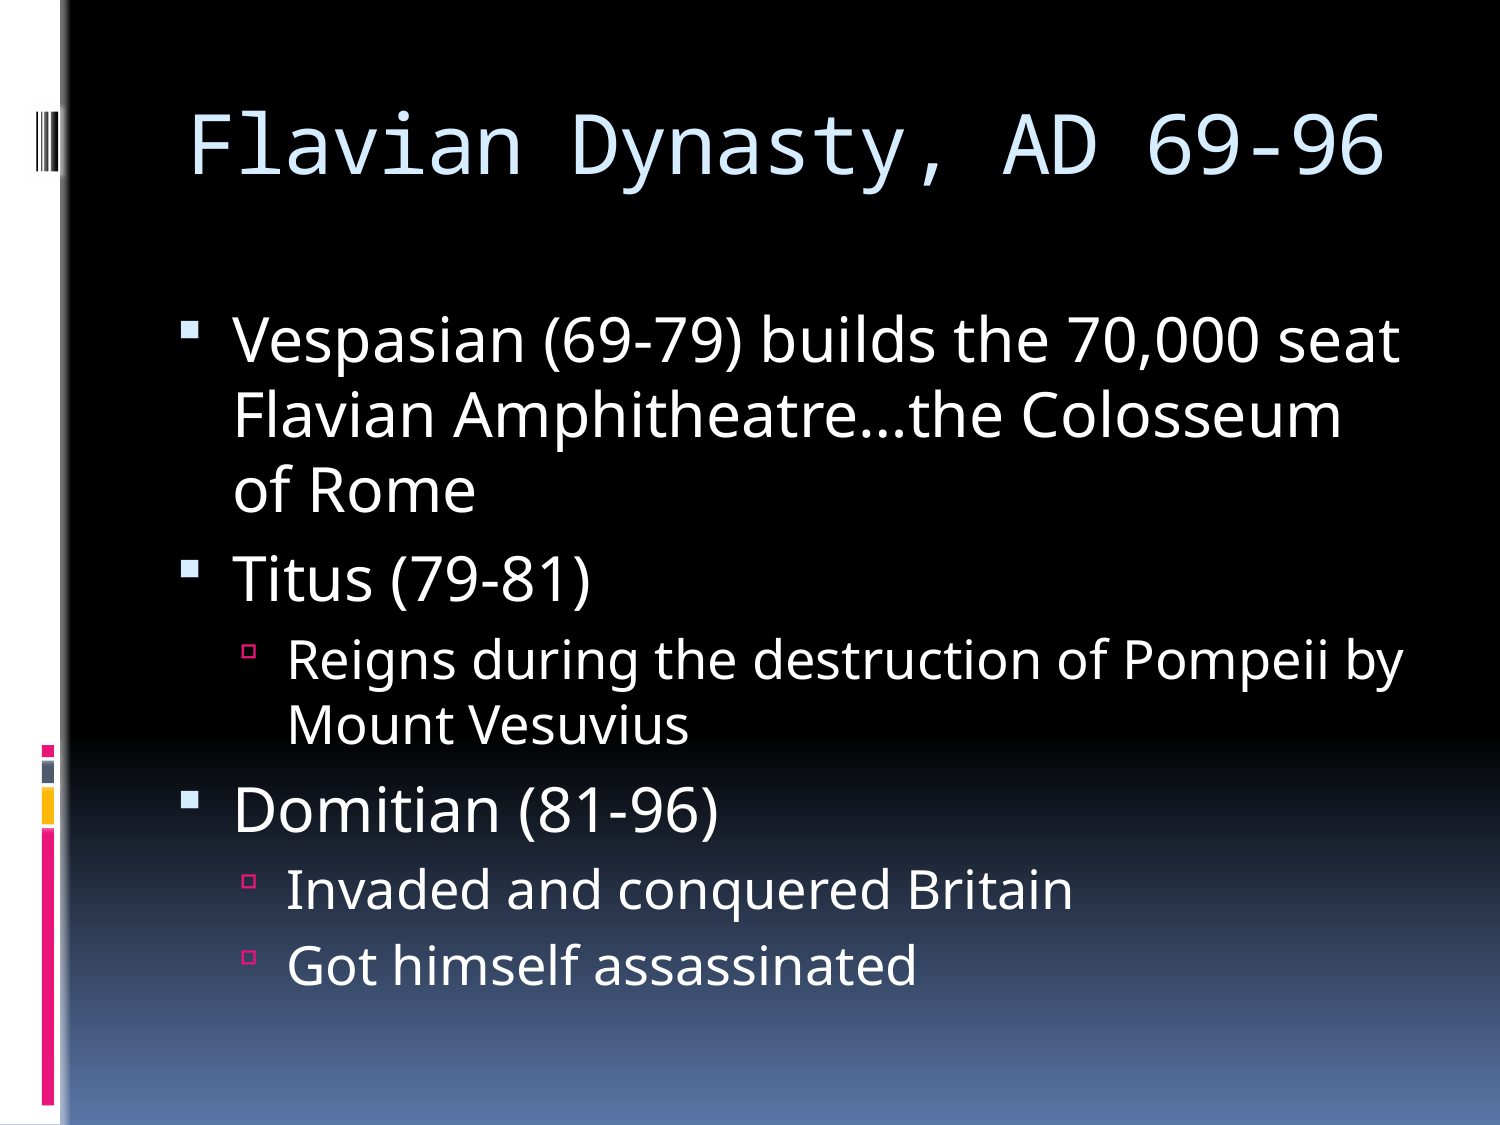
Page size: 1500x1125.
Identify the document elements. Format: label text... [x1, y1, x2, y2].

title Flavian Dynasty, AD 69-96 [150, 83, 1425, 234]
list Vespasian (69-79) builds the 70,000 seat Flavian Amphitheatre…the Colosseum of Rome Titus (79-81) Reigns during the destruction of Pompeii by Mount Vesuvius Domitian (81-96) Invaded and conquered Britain Got himself assassinated [150, 292, 1425, 1043]
